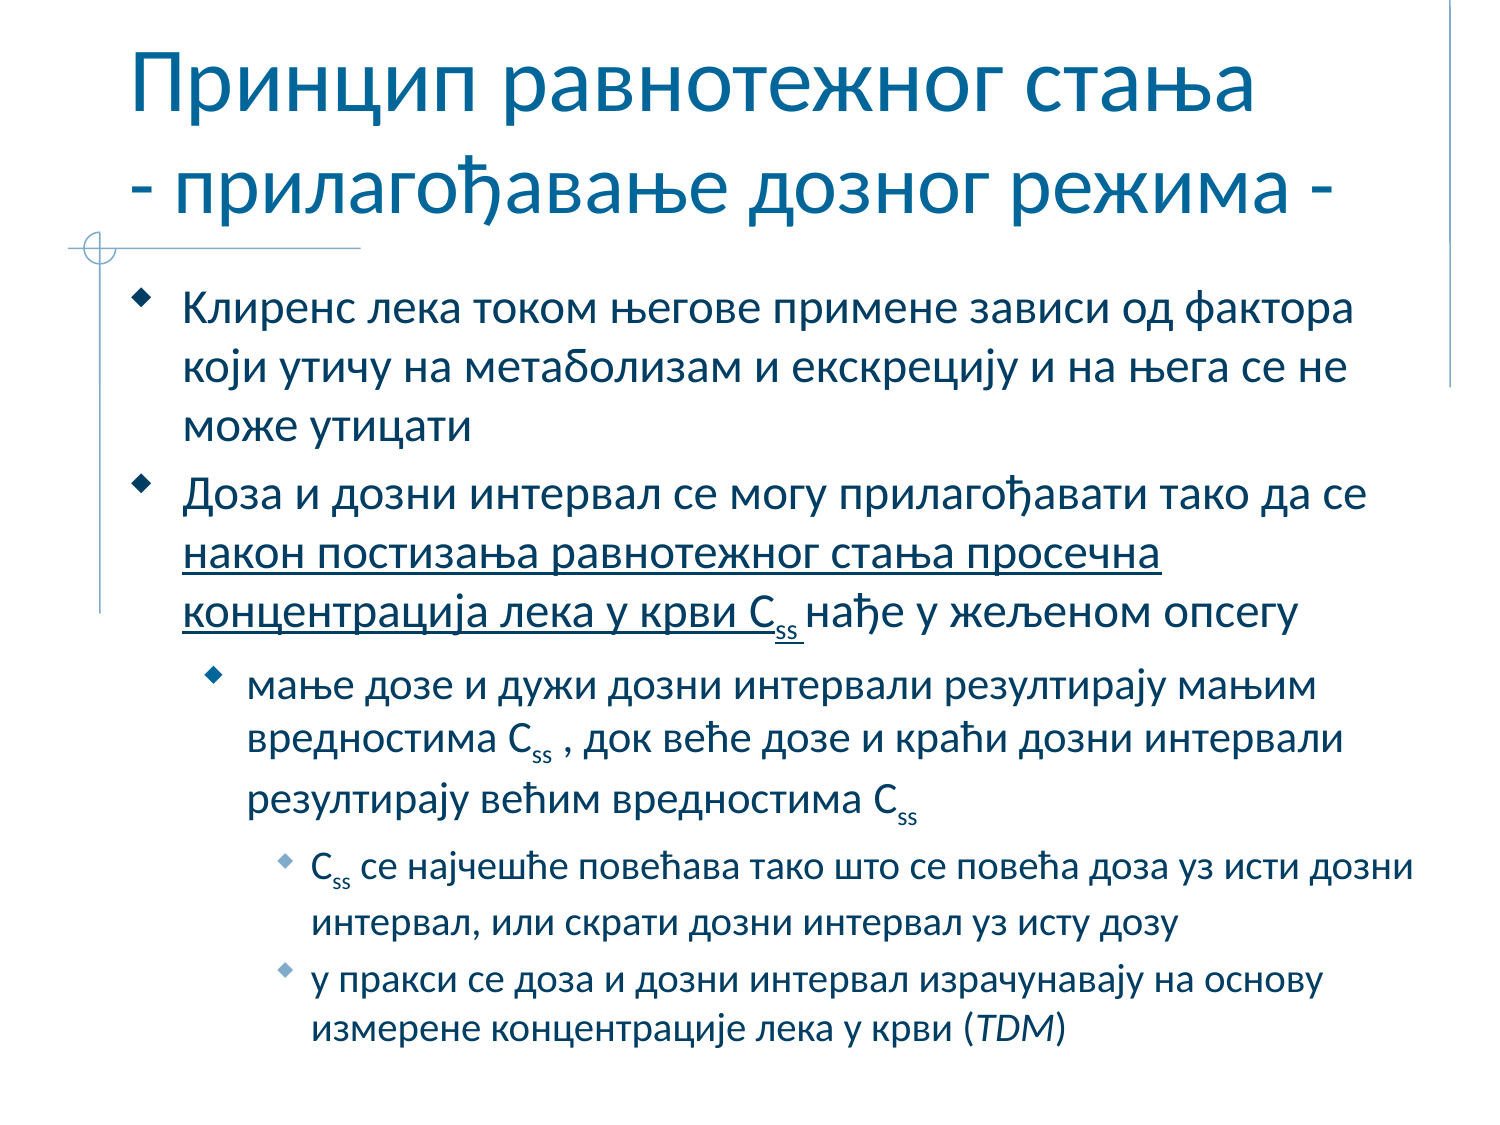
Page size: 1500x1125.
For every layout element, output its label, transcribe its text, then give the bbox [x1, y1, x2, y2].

list Kлиренс лека током његове примене зависи од фактора који утичу на метаболизам и екскрецију и на њега се не може утицати Доза и дозни интервал се могу прилагођавати тако да се након постизања равнотежног стања просечна концентрација лека у крви Css нађе у жељеном опсегу мање дозе и дужи дозни интервали резултирају мањим вредностима Css , док веће дозе и краћи дозни интервали резултирају већим вредностима Css Css се најчешће повећава тако што се повећа доза уз исти дозни интервал, или скрати дозни интервал уз исту дозу у пракси се доза и дозни интервал израчунавају на основу измерене концентрације лека у крви (TDM) [111, 266, 1459, 1059]
title Принцип равнотежног стања - прилагођавање дозног режима - [113, 49, 1436, 238]
